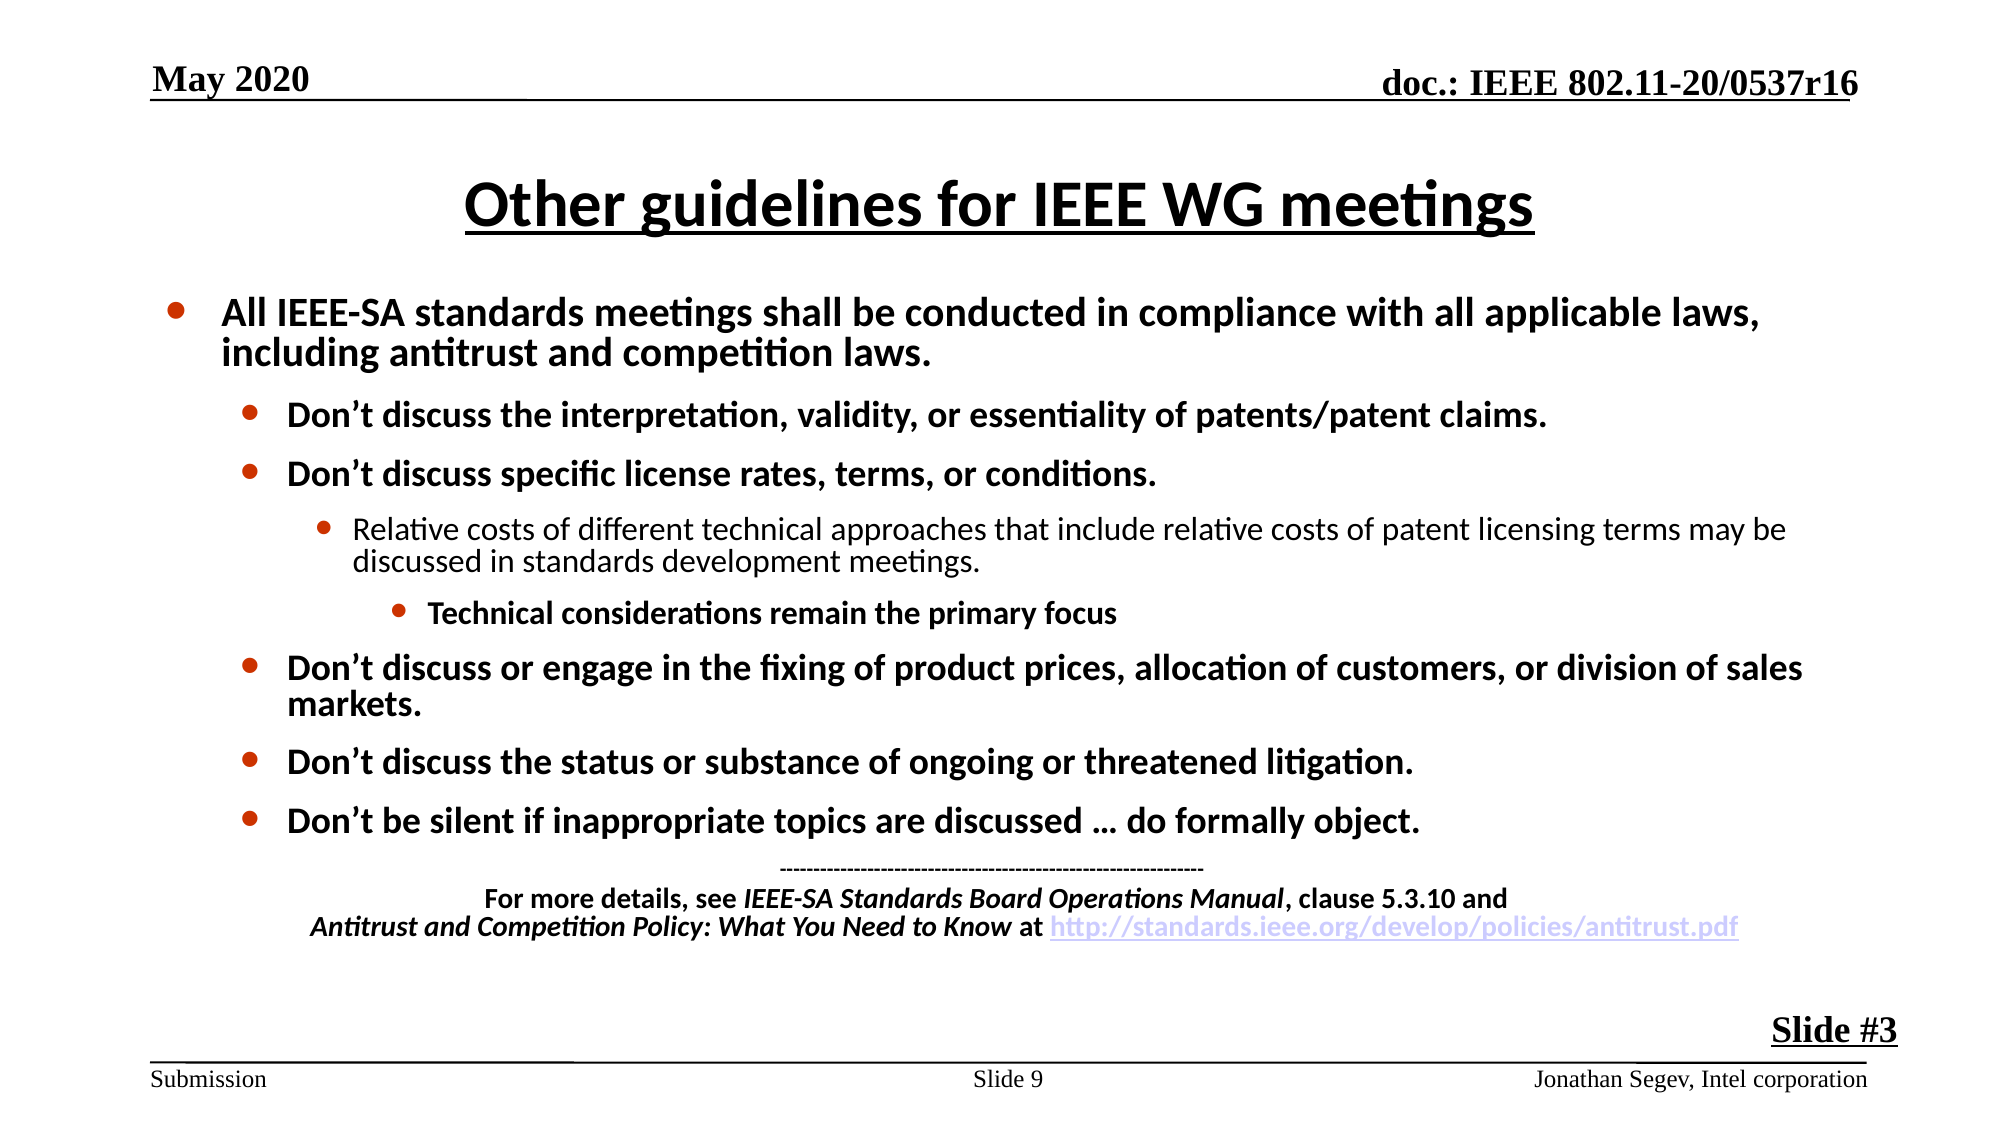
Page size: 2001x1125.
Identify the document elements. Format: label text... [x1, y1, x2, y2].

slide_number Slide 9 [950, 1061, 1067, 1123]
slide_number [152, 54, 563, 100]
footer Jonathan Segev, Intel corporation [1171, 1061, 1869, 1093]
text_box Slide #3 [1756, 997, 1913, 1058]
title Other guidelines for IEEE WG meetings [149, 112, 1850, 286]
list All IEEE-SA standards meetings shall be conducted in compliance with all applicable laws, including antitrust and competition laws. Don’t discuss the interpretation, validity, or essentiality of patents/patent claims. Don’t discuss specific license rates, terms, or conditions. Relative costs of different technical approaches that include relative costs of patent licensing terms may be discussed in standards development meetings. Technical considerations remain the primary focus Don’t discuss or engage in the fixing of product prices, allocation of customers, or division of sales markets. Don’t discuss the status or substance of ongoing or threatened litigation. Don’t be silent if inappropriate topics are discussed … do formally object. --------------------------------------------------------------- For more details, see IEEE-SA Standards Board Operations Manual, clause 5.3.10 and Antitrust and Competition Policy: What You Need to Know at http://standards.ieee.org/develop/policies/antitrust.pdf [149, 286, 1850, 1000]
